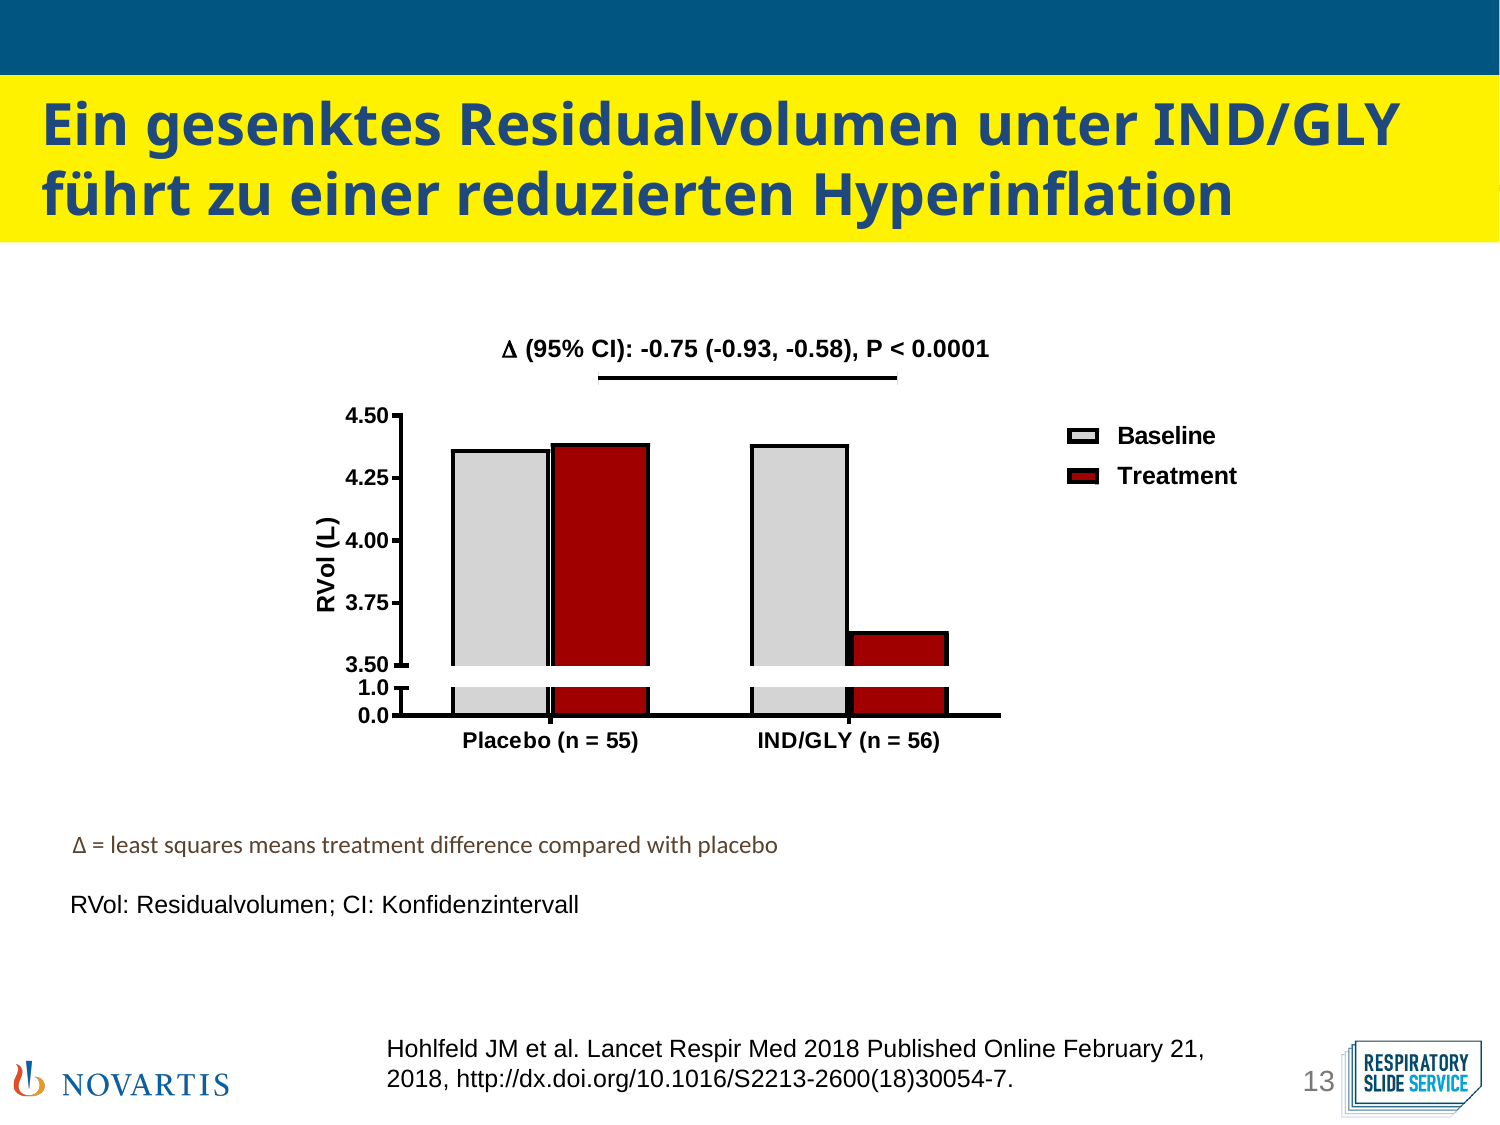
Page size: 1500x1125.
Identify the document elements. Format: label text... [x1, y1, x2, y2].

picture [1328, 1027, 1497, 1125]
picture [11, 1058, 231, 1099]
text_box Δ = least squares means treatment difference compared with placebo [72, 804, 961, 859]
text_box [289, 310, 1259, 779]
text_box Ein gesenktes Residualvolumen unter IND/GLY führt zu einer reduzierten Hyperinflation [41, 87, 1447, 227]
text_box RVol: Residualvolumen; CI: Konfidenzintervall [55, 880, 741, 935]
text_box Hohlfeld JM et al. Lancet Respir Med 2018 Published Online February 21, 2018, http://dx.doi.org/10.1016/S2213-2600(18)30054-7. [371, 1024, 1223, 1079]
